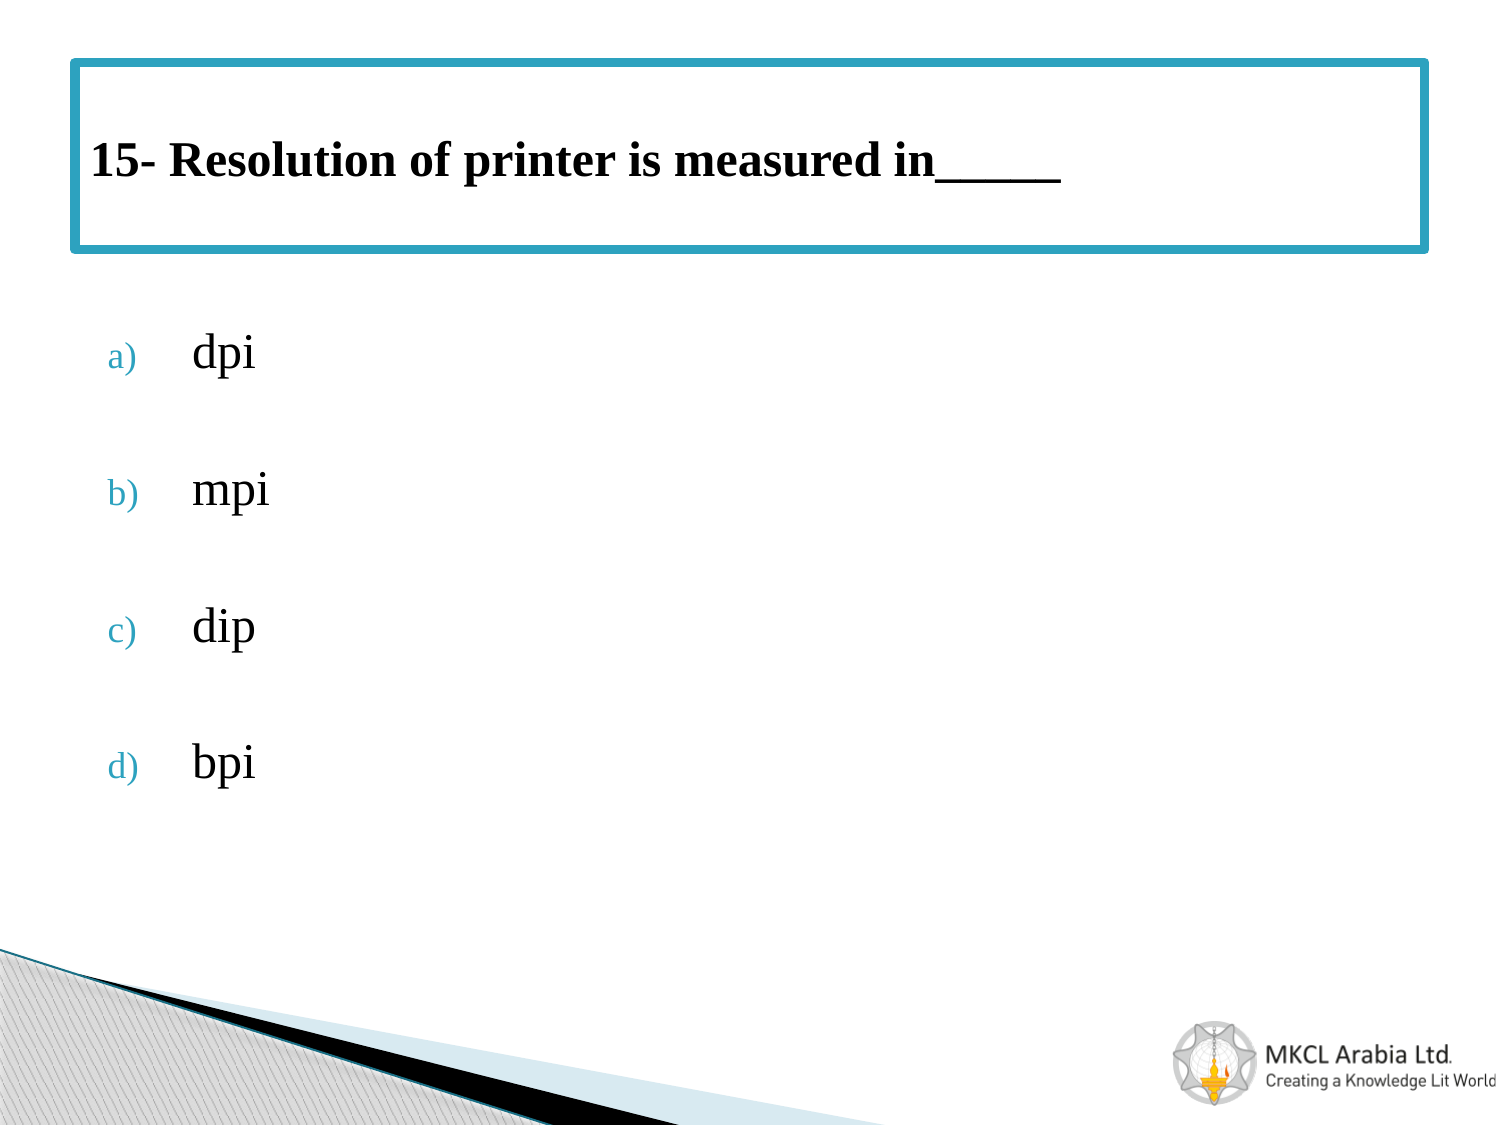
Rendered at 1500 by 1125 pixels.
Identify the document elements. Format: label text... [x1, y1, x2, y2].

title 15- Resolution of printer is measured in_____ [70, 58, 1429, 254]
picture [1172, 1021, 1496, 1106]
list dpi mpi dip bpi [75, 254, 1425, 986]
